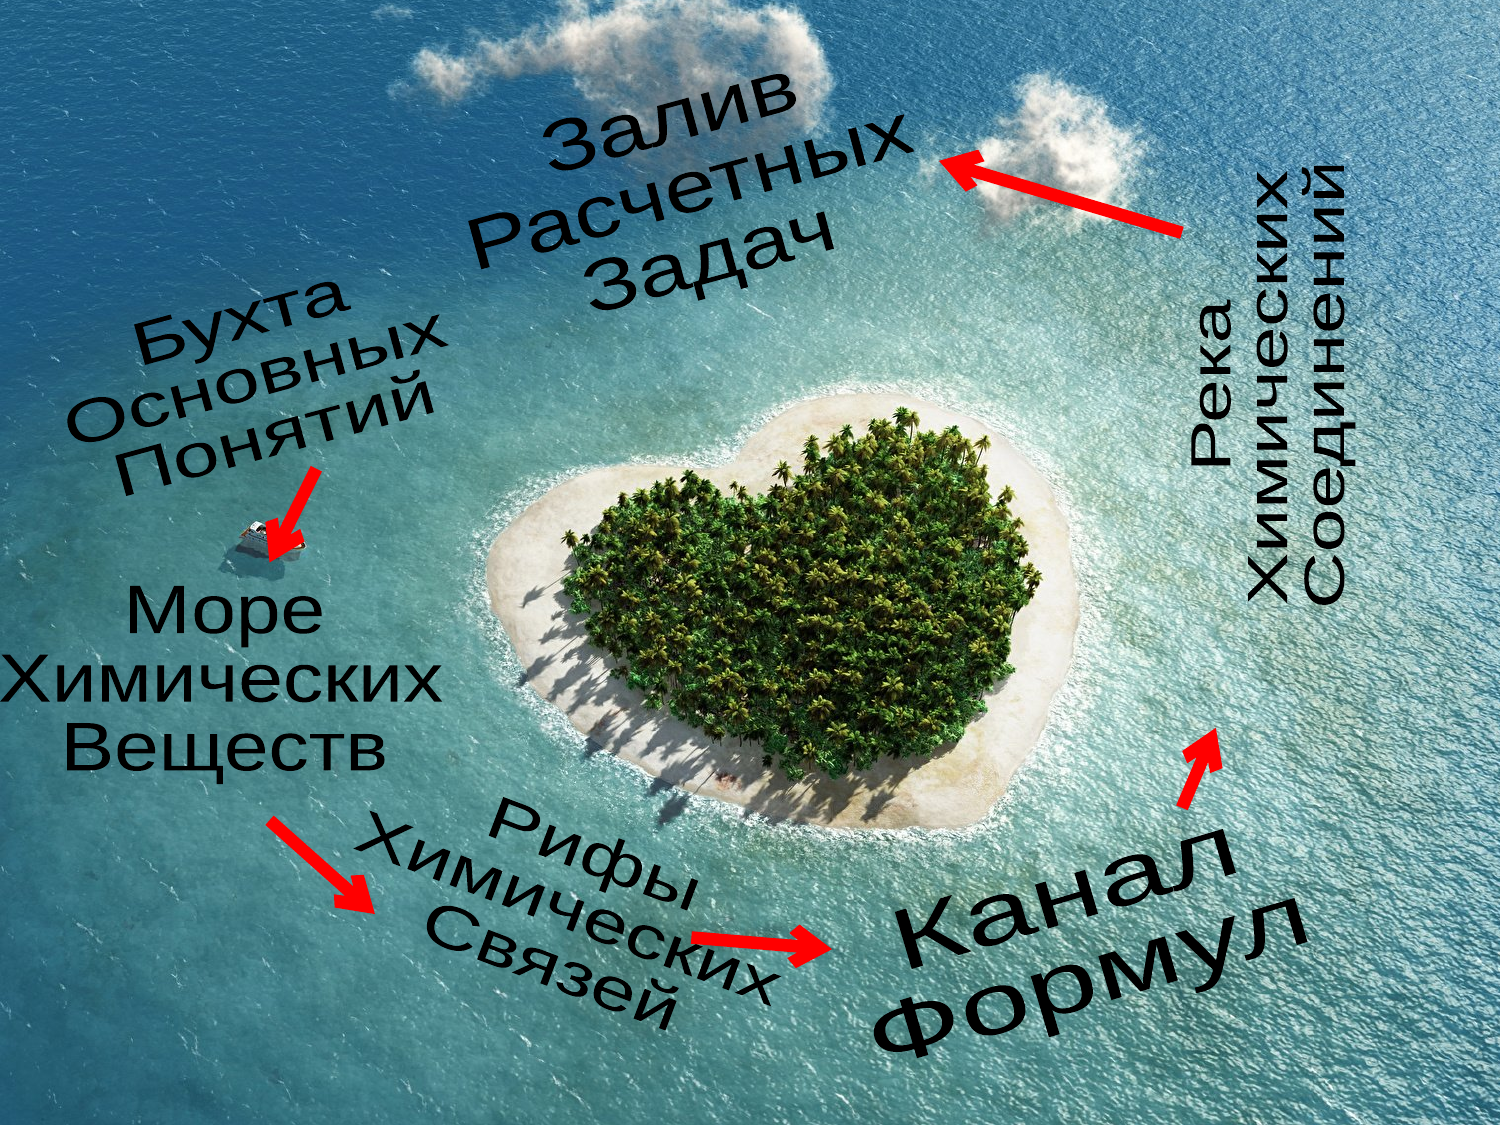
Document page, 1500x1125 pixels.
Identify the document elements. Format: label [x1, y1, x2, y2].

text_box [691, 937, 833, 950]
picture [0, 0, 1500, 1125]
text_box [1181, 727, 1216, 808]
text_box [938, 160, 1183, 233]
text_box [245, 491, 341, 540]
text_box [269, 820, 376, 915]
